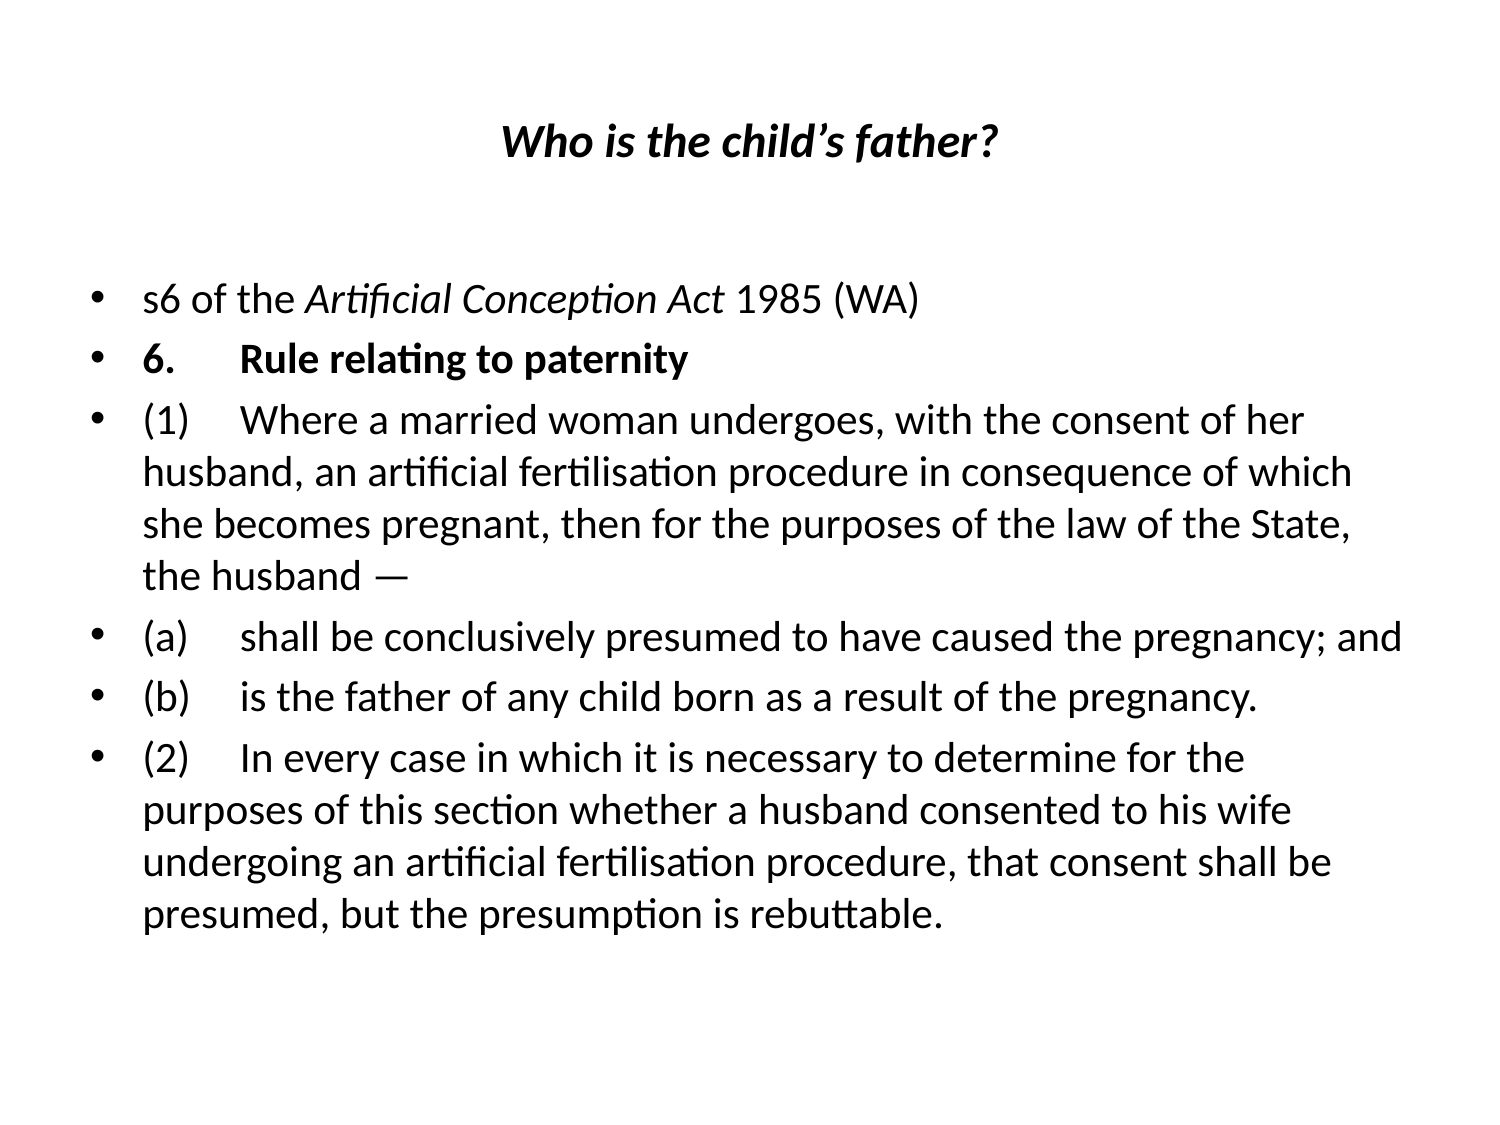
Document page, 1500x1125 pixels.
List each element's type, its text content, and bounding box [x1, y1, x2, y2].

title Who is the child’s father? [74, 44, 1426, 233]
list s6 of the Artificial Conception Act 1985 (WA) 6. Rule relating to paternity (1) Where a married woman undergoes, with the consent of her husband, an artificial fertilisation procedure in consequence of which she becomes pregnant, then for the purposes of the law of the State, the husband — (a) shall be conclusively presumed to have caused the pregnancy; and (b) is the father of any child born as a result of the pregnancy. (2) In every case in which it is necessary to determine for the purposes of this section whether a husband consented to his wife undergoing an artificial fertilisation procedure, that consent shall be presumed, but the presumption is rebuttable. [74, 262, 1426, 1006]
